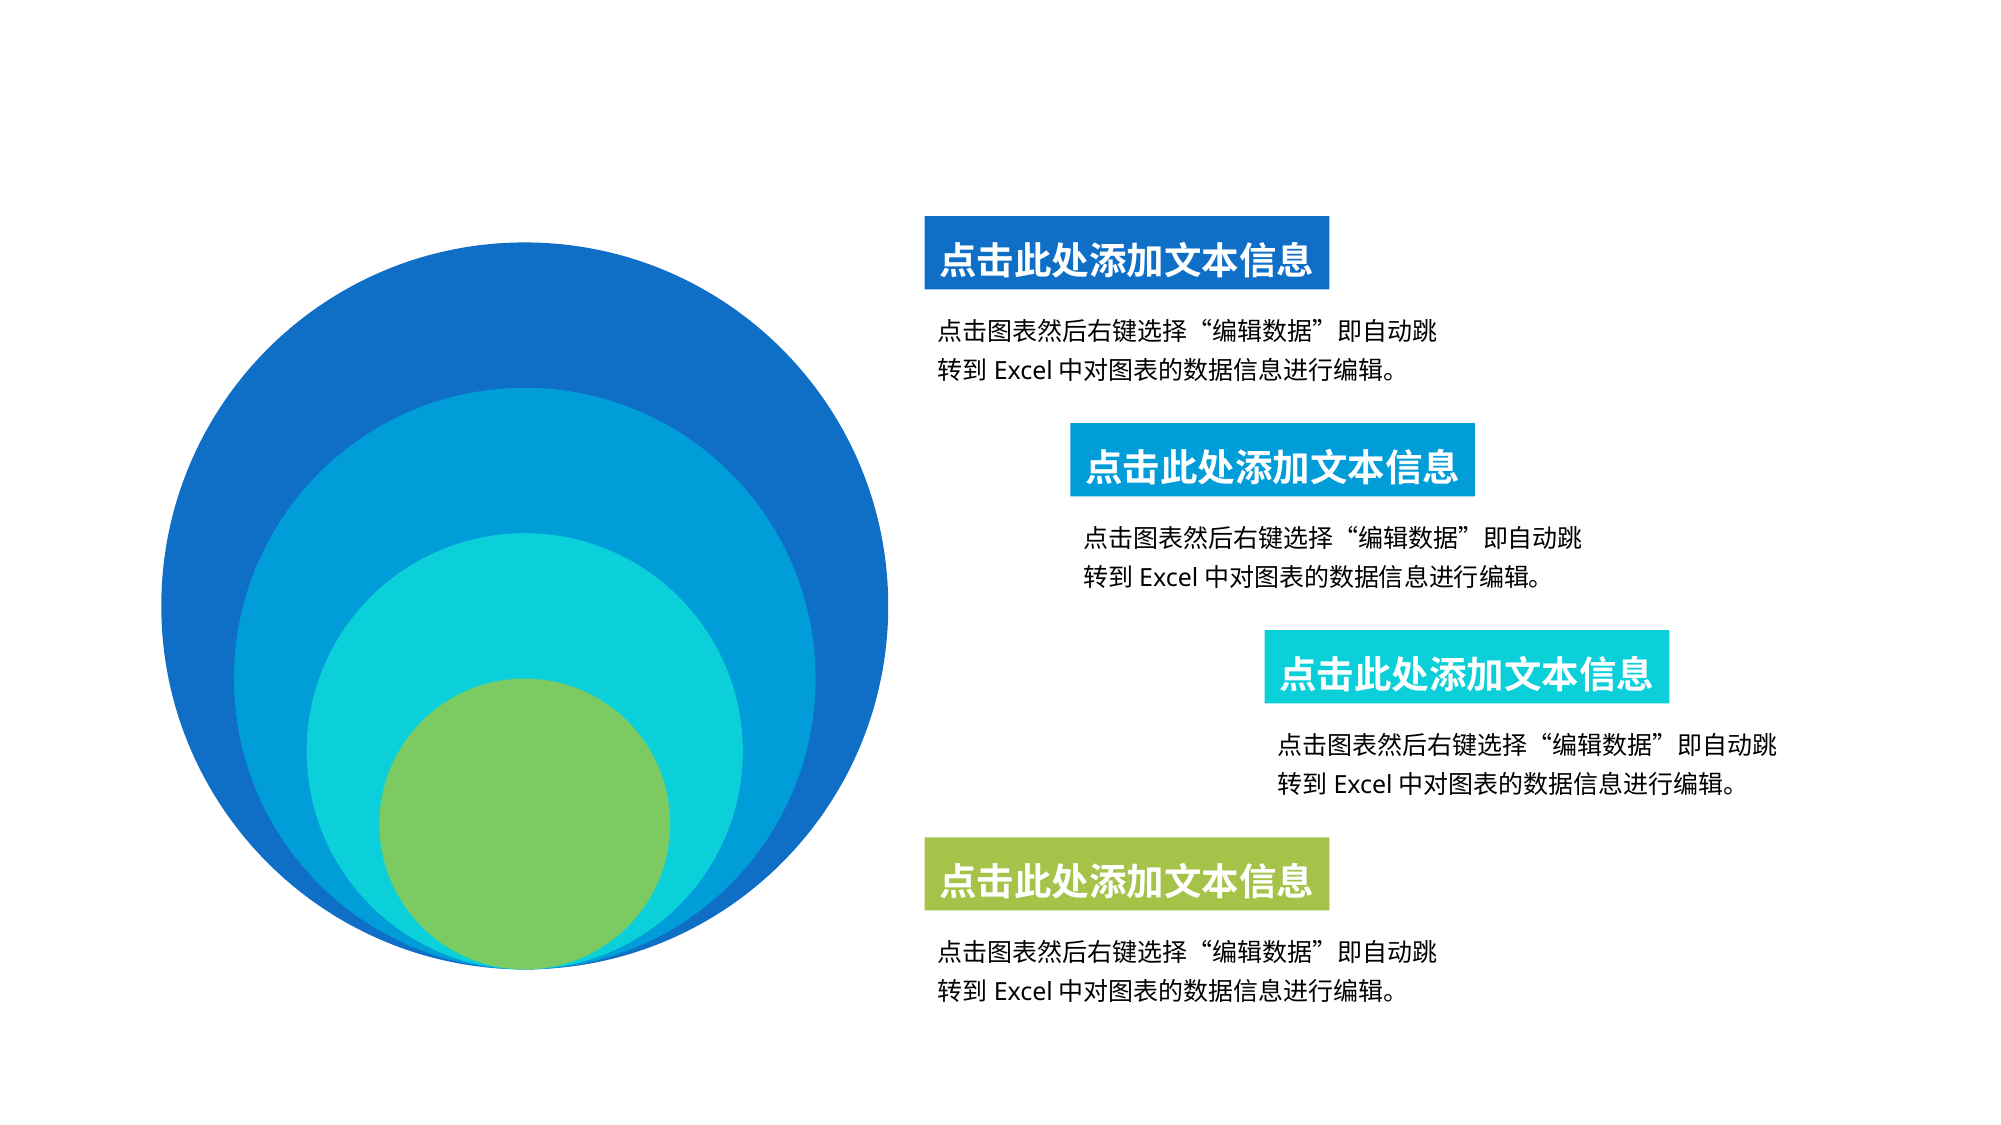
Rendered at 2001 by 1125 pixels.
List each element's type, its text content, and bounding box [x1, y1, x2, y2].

text_box [305, 532, 744, 969]
text_box [378, 677, 672, 971]
text_box 点击此处添加文本信息 [924, 216, 1330, 290]
text_box 点击图表然后右键选择“编辑数据”即自动跳转到Excel中对图表的数据信息进行编辑。 [1068, 505, 1624, 599]
text_box 点击图表然后右键选择“编辑数据”即自动跳转到Excel中对图表的数据信息进行编辑。 [922, 920, 1478, 1013]
text_box 点击图表然后右键选择“编辑数据”即自动跳转到Excel中对图表的数据信息进行编辑。 [922, 298, 1478, 392]
text_box 点击此处添加文本信息 [1264, 630, 1670, 704]
text_box [232, 386, 817, 968]
text_box 点击此处添加文本信息 [1070, 423, 1475, 497]
text_box 点击图表然后右键选择“编辑数据”即自动跳转到Excel中对图表的数据信息进行编辑。 [1262, 713, 1818, 806]
text_box [160, 241, 890, 967]
text_box 点击此处添加文本信息 [924, 837, 1330, 911]
